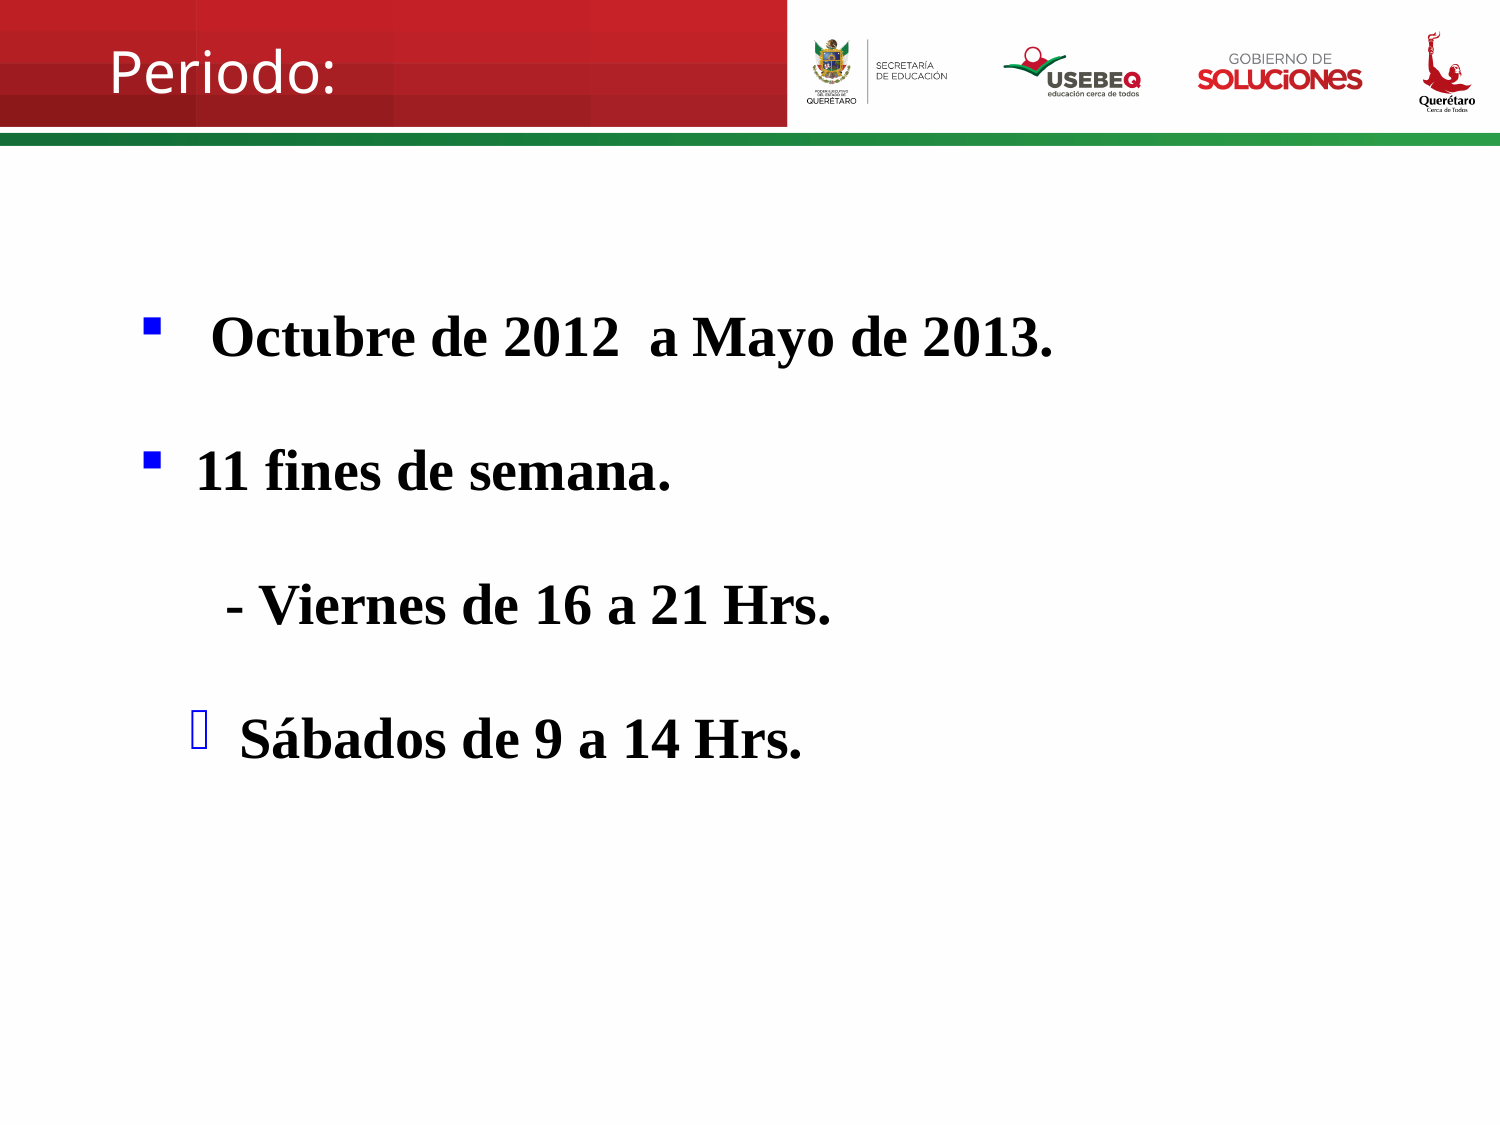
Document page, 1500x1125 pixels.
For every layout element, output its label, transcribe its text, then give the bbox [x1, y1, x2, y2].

text_box Octubre de 2012 a Mayo de 2013. 11 fines de semana. - Viernes de 16 a 21 Hrs. Sábados de 9 a 14 Hrs. [123, 256, 1418, 778]
picture [0, 0, 1500, 1125]
text_box Periodo: [93, 28, 938, 113]
